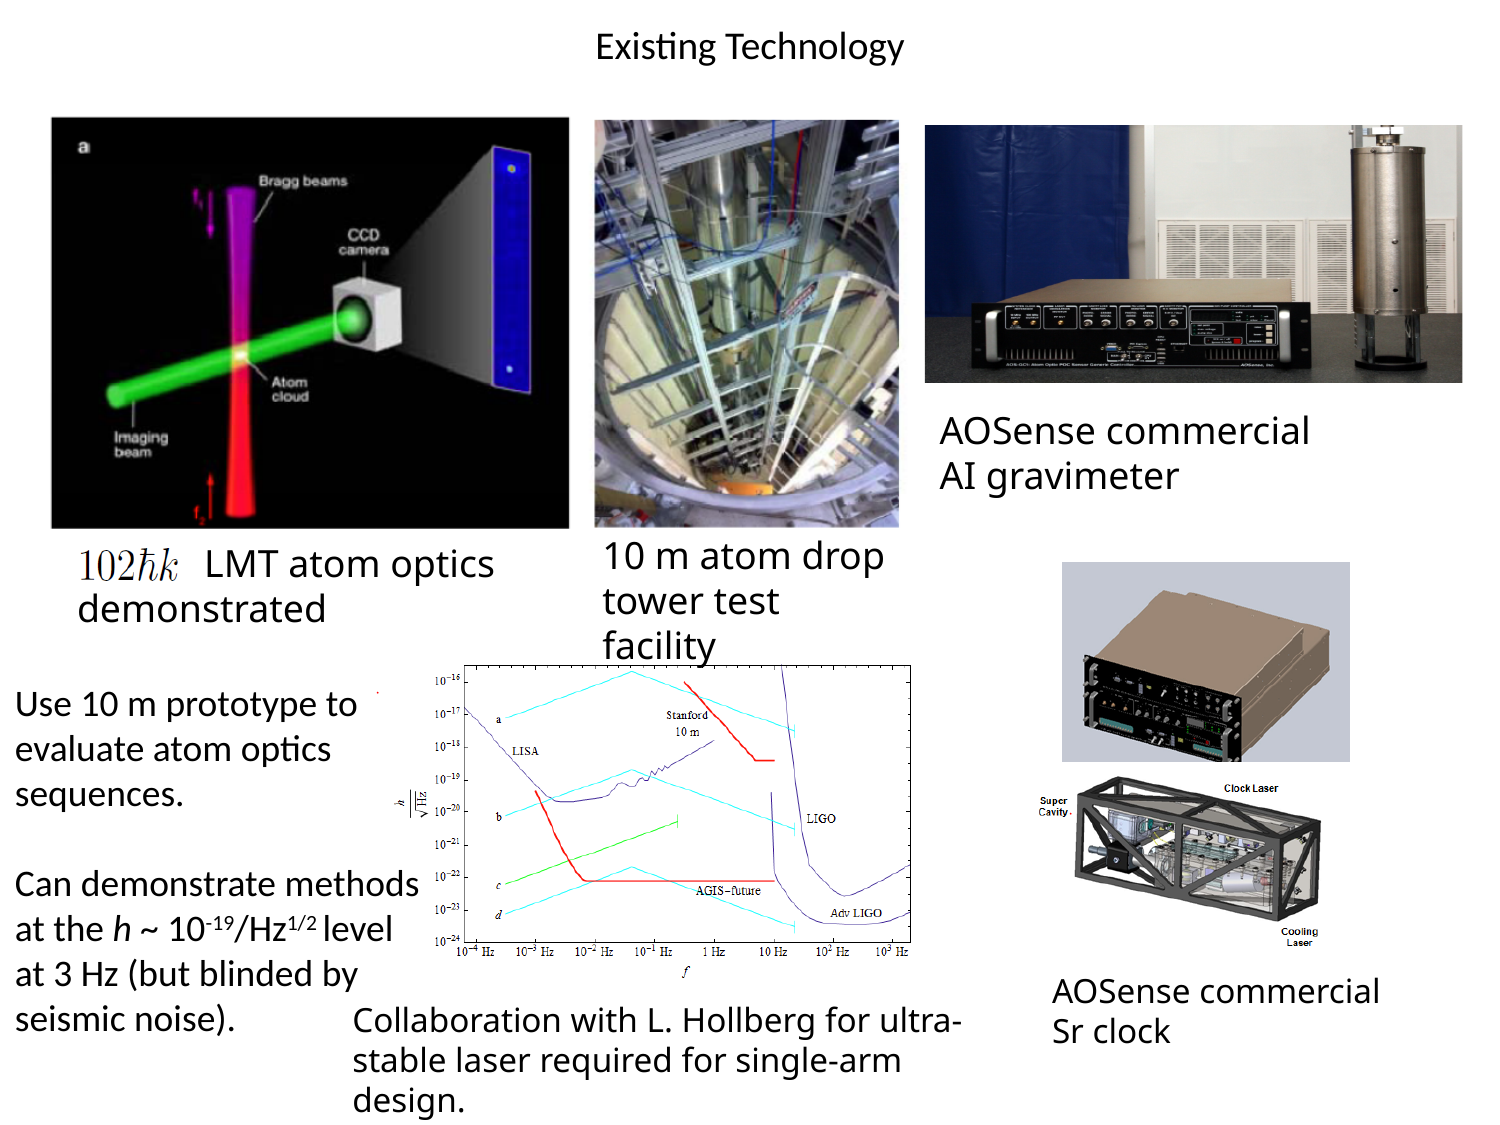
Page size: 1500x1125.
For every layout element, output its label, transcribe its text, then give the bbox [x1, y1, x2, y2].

text_box AOSense commercial Sr clock [1037, 962, 1413, 1057]
text_box AOSense commercial AI gravimeter [924, 399, 1363, 505]
picture [1024, 562, 1355, 976]
text_box Collaboration with L. Hollberg for ultra-stable laser required for single-arm design. [337, 991, 1025, 1125]
text_box 10 m atom drop tower test facility [587, 544, 913, 648]
picture [24, 99, 913, 537]
text_box 102 hk LMT atom optics demonstrated [62, 546, 513, 638]
text_box Use 10 m prototype to evaluate atom optics sequences. Can demonstrate methods at the h ~ 10-19/Hz1/2 level at 3 Hz (but blinded by seismic noise). [0, 671, 371, 1047]
picture [924, 124, 1463, 383]
picture [376, 649, 963, 993]
title Existing Technology [112, 12, 1388, 75]
picture [70, 541, 196, 590]
